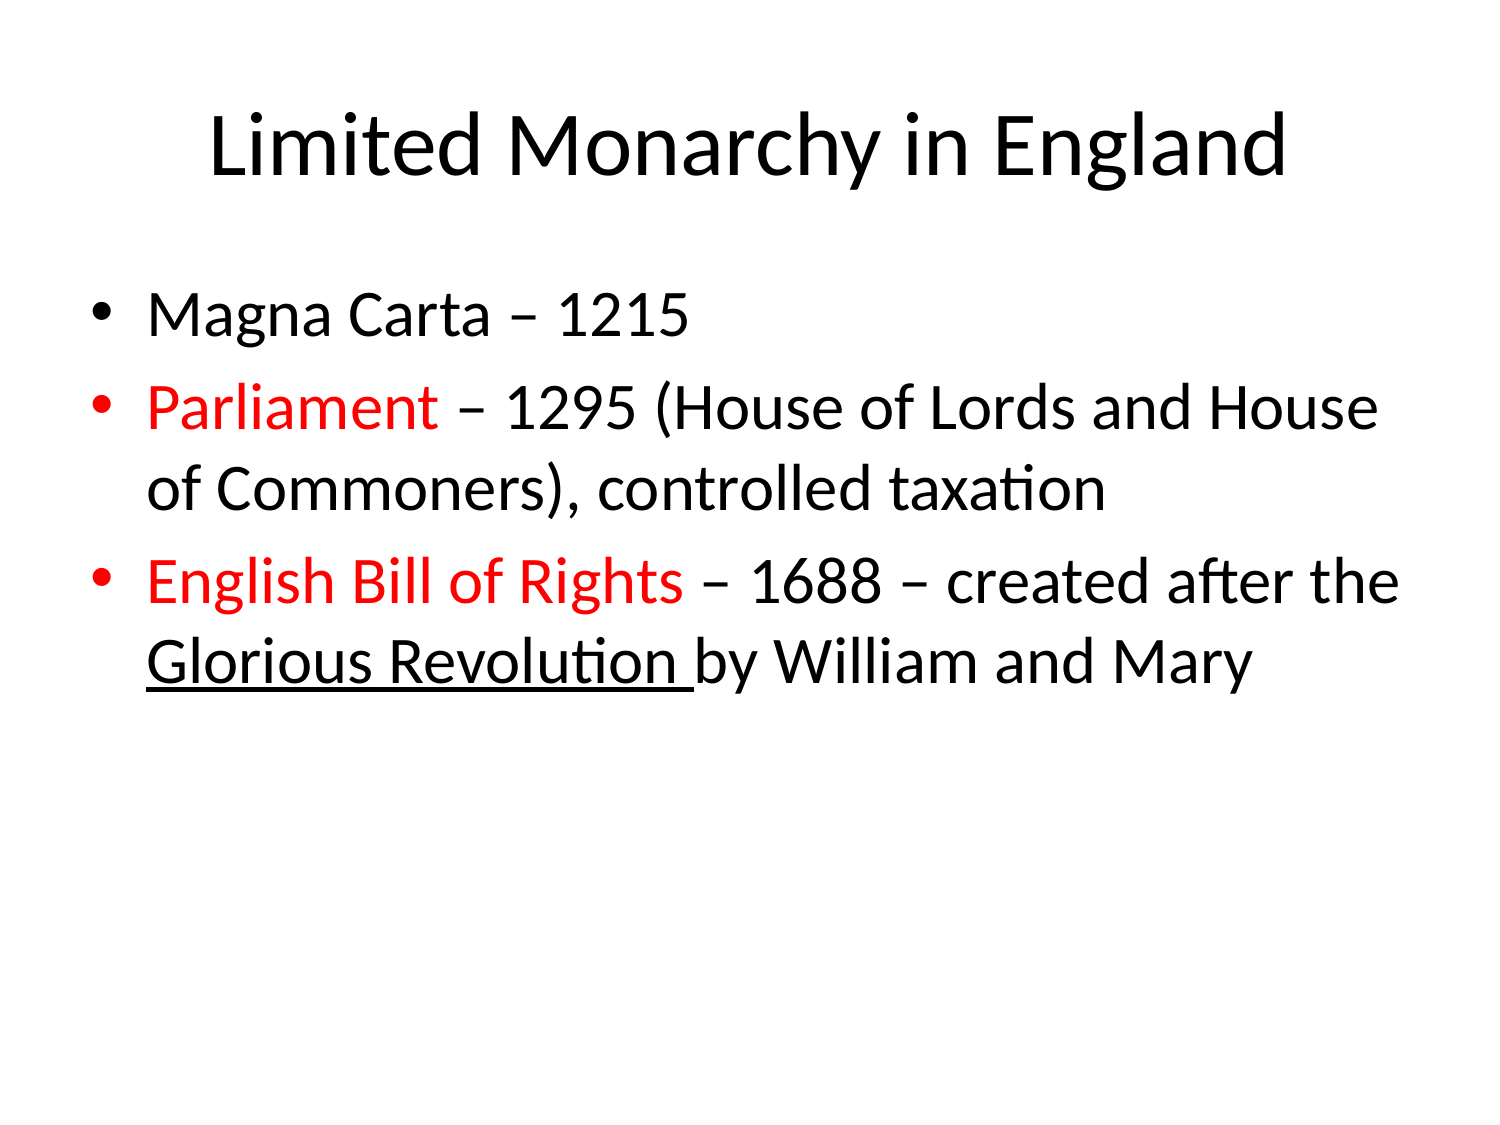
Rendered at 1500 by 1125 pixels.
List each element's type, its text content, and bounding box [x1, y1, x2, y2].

title Limited Monarchy in England [75, 45, 1425, 233]
list Magna Carta – 1215 Parliament – 1295 (House of Lords and House of Commoners), controlled taxation English Bill of Rights – 1688 – created after the Glorious Revolution by William and Mary [75, 262, 1425, 1005]
